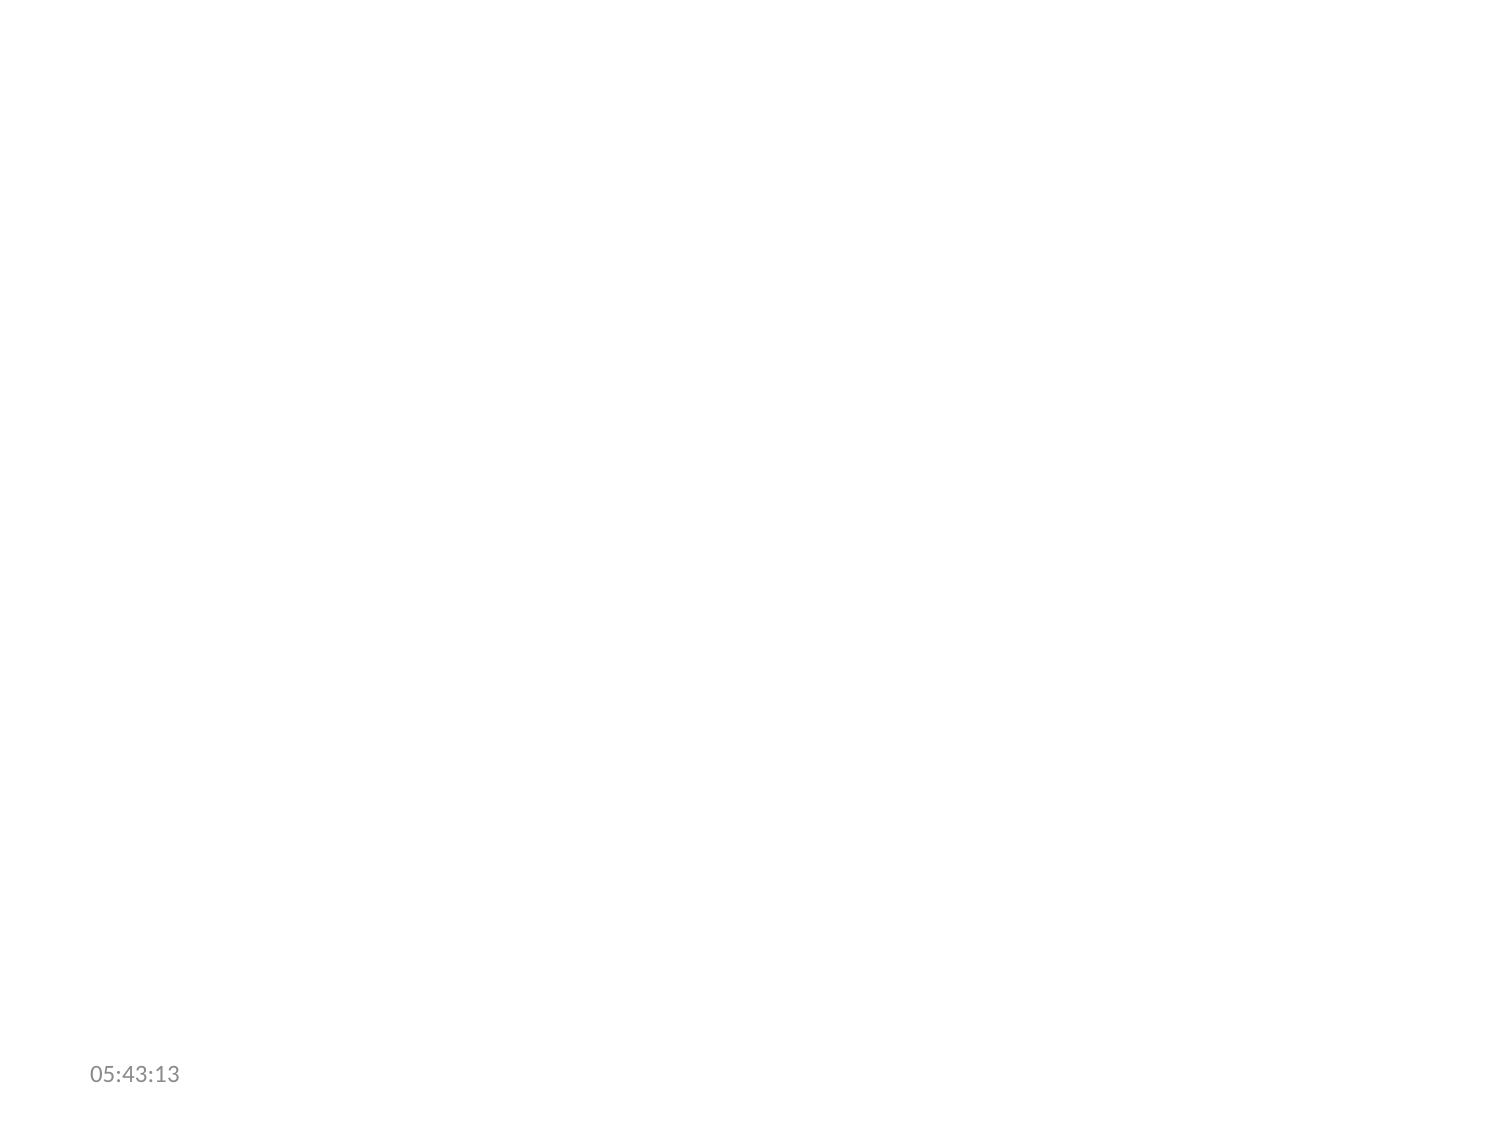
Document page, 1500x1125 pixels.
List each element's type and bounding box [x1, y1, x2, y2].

slide_number [75, 1042, 425, 1103]
